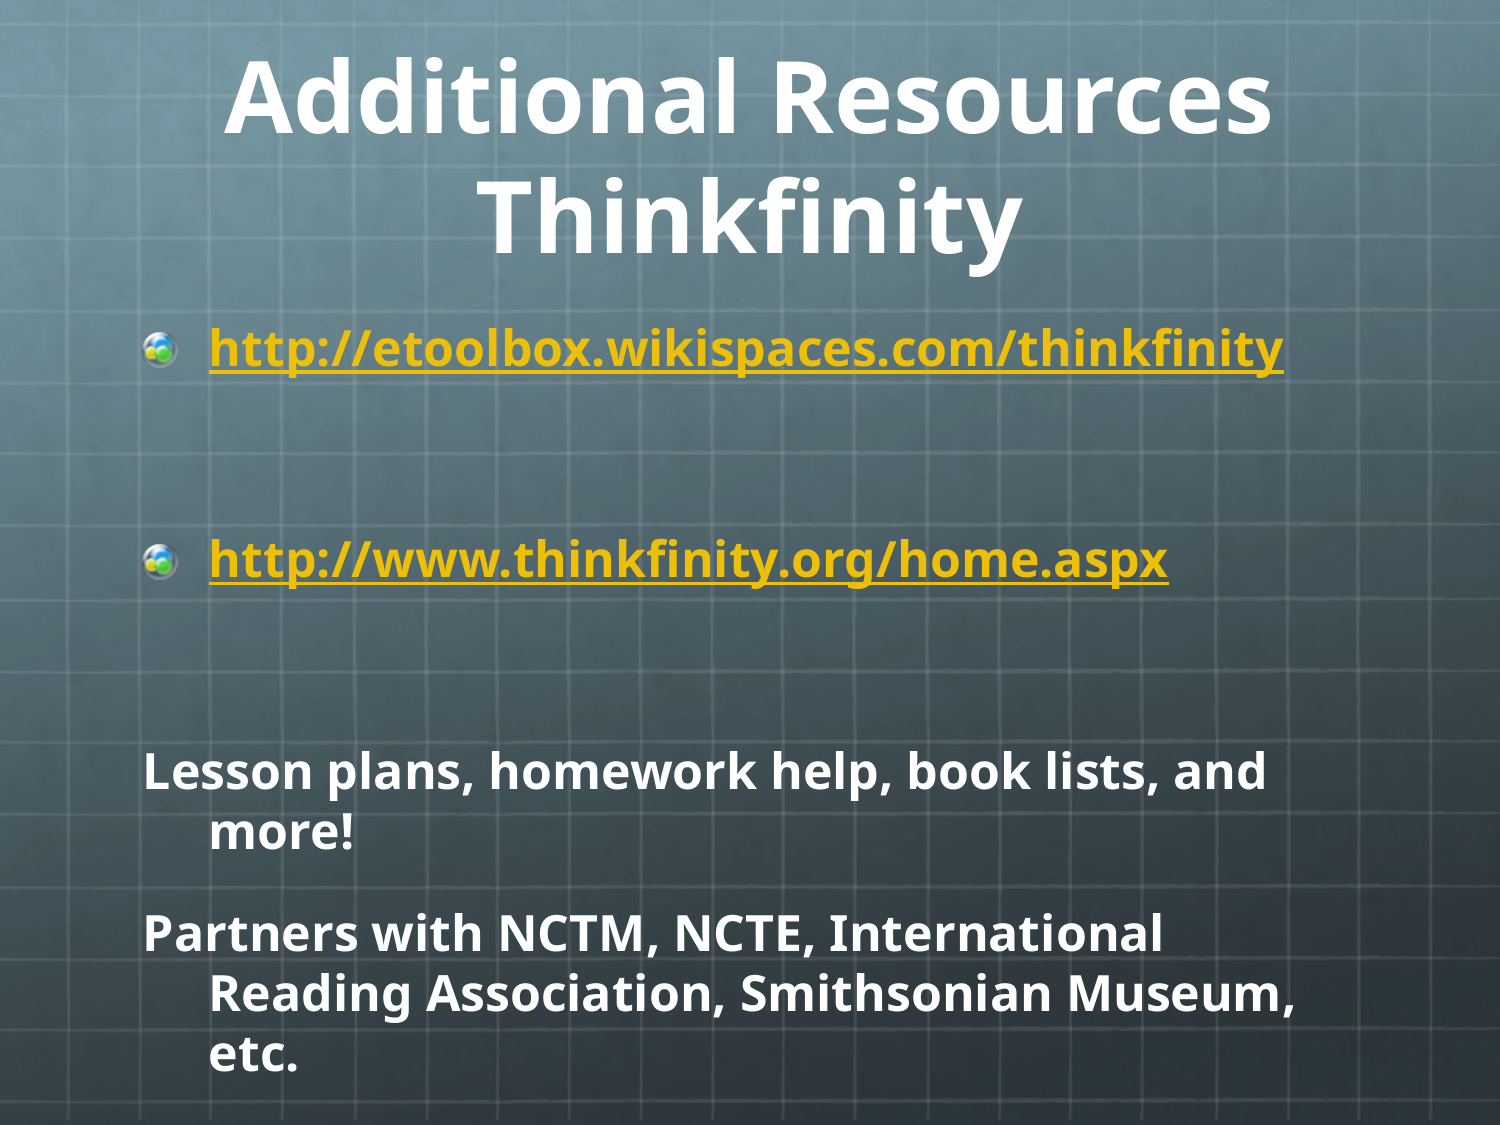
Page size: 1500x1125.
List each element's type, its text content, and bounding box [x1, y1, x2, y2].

list http://etoolbox.wikispaces.com/thinkfinity http://www.thinkfinity.org/home.aspx Lesson plans, homework help, book lists, and more! Partners with NCTM, NCTE, International Reading Association, Smithsonian Museum, etc. [127, 308, 1372, 958]
picture [0, 0, 1500, 1125]
title Additional Resources Thinkfinity [127, 17, 1372, 289]
